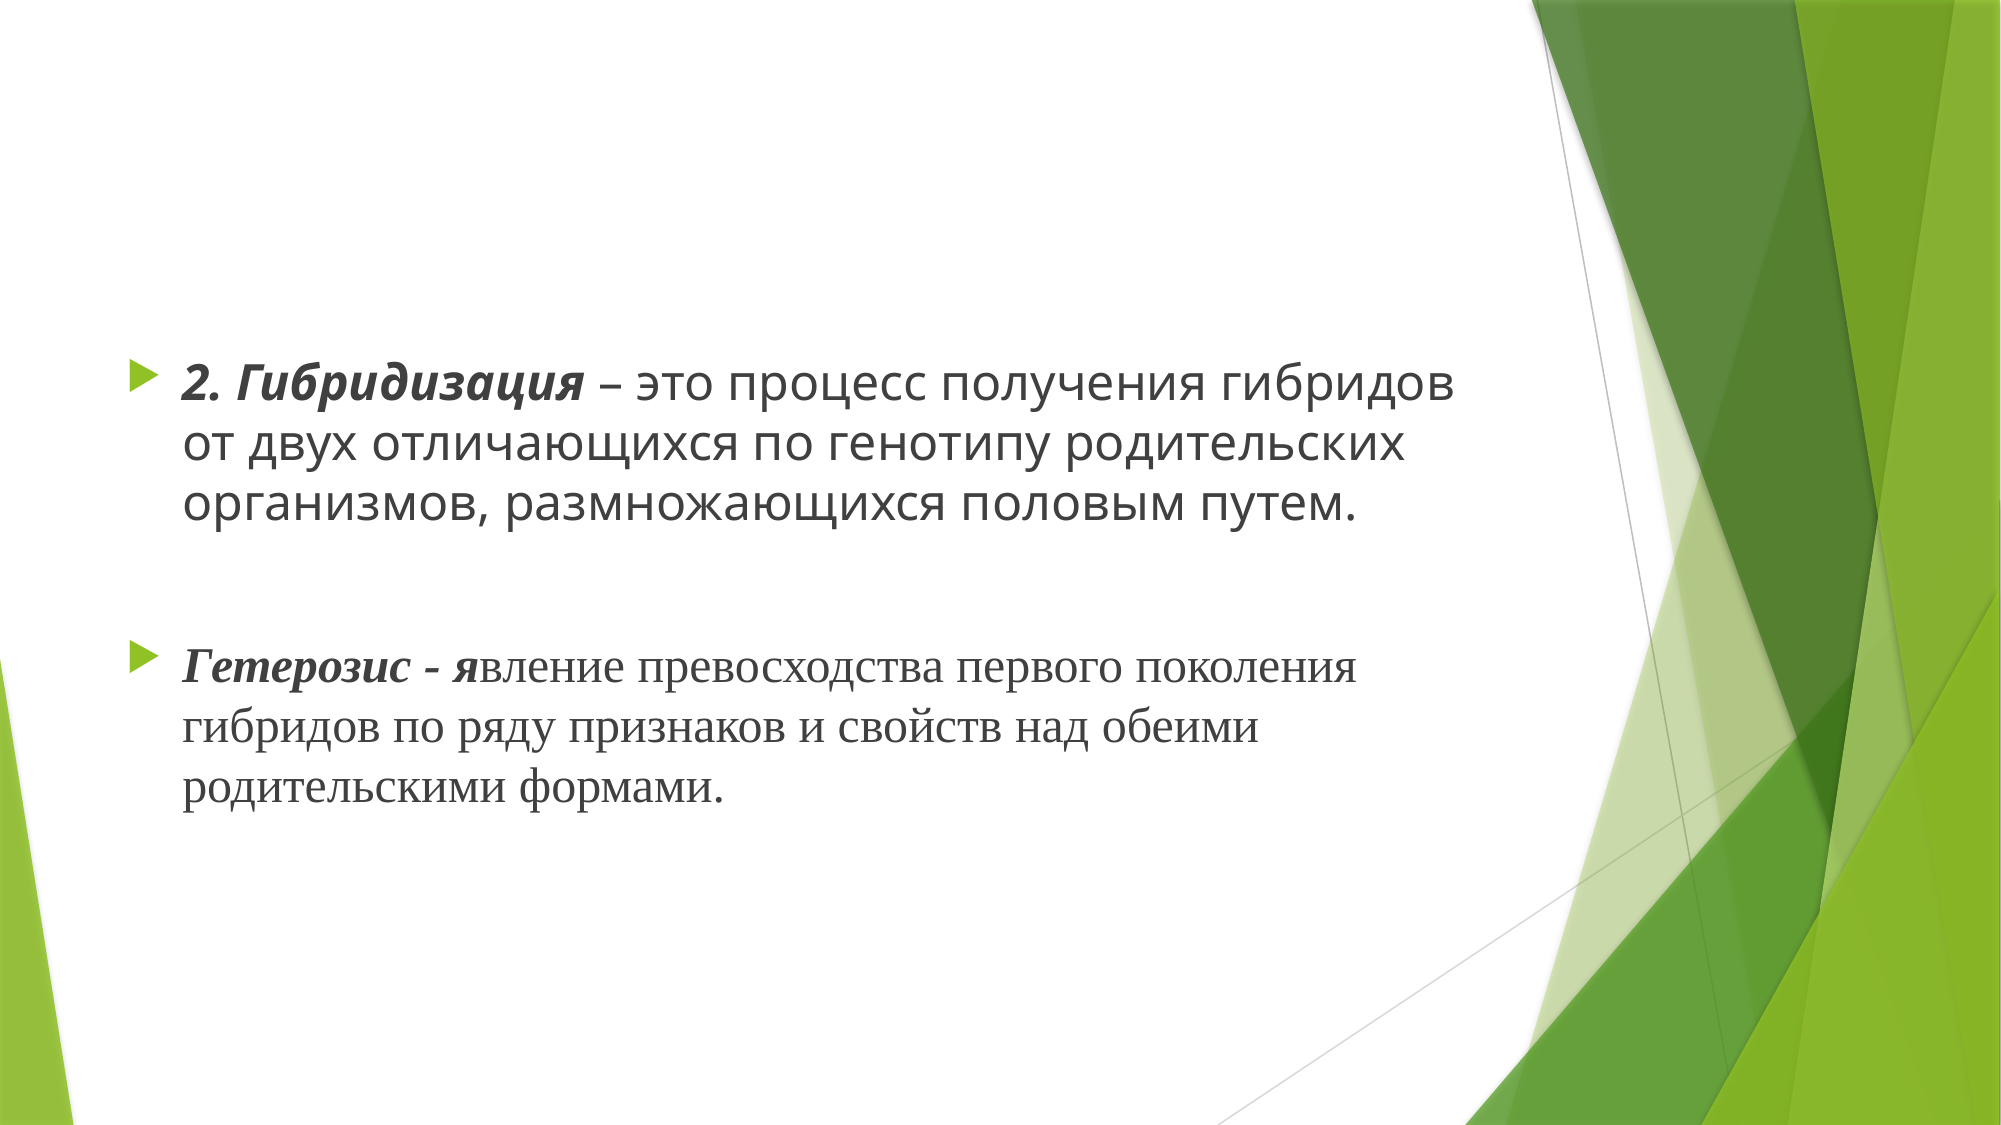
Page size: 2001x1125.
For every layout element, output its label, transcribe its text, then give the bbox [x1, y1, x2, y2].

list 2. Гибридизация – это процесс получения гибридов от двух отличающихся по генотипу родительских организмов, размножающихся половым путем. Гетерозис - явление превосходства первого поколения гибридов по ряду признаков и свойств над обеими родительскими формами. [111, 343, 1522, 980]
